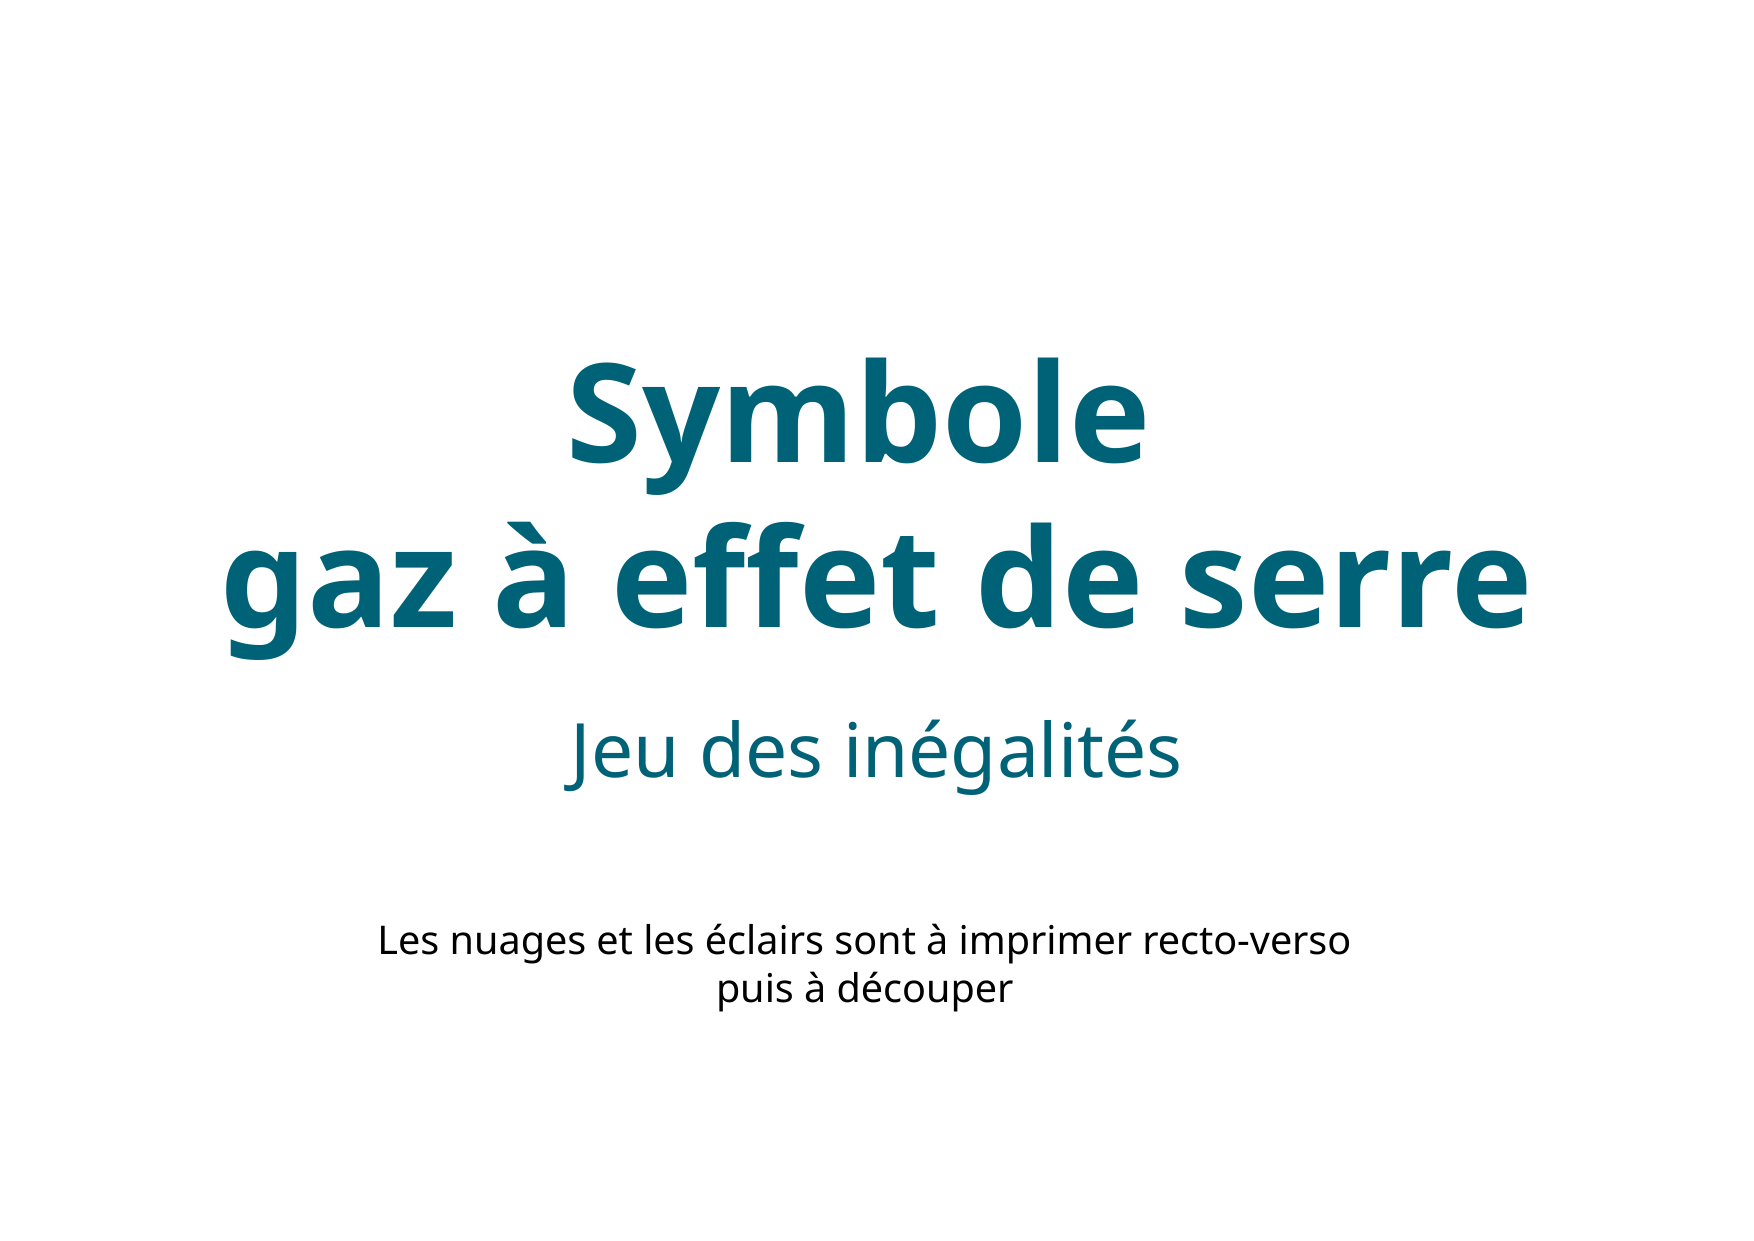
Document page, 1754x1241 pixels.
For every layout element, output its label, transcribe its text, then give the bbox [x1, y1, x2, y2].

text_box Les nuages et les éclairs sont à imprimer recto-verso puis à découper [78, 900, 1651, 1060]
subtitle Jeu des inégalités [59, 683, 1695, 875]
title Symbole gaz à effet de serre [59, 179, 1695, 675]
